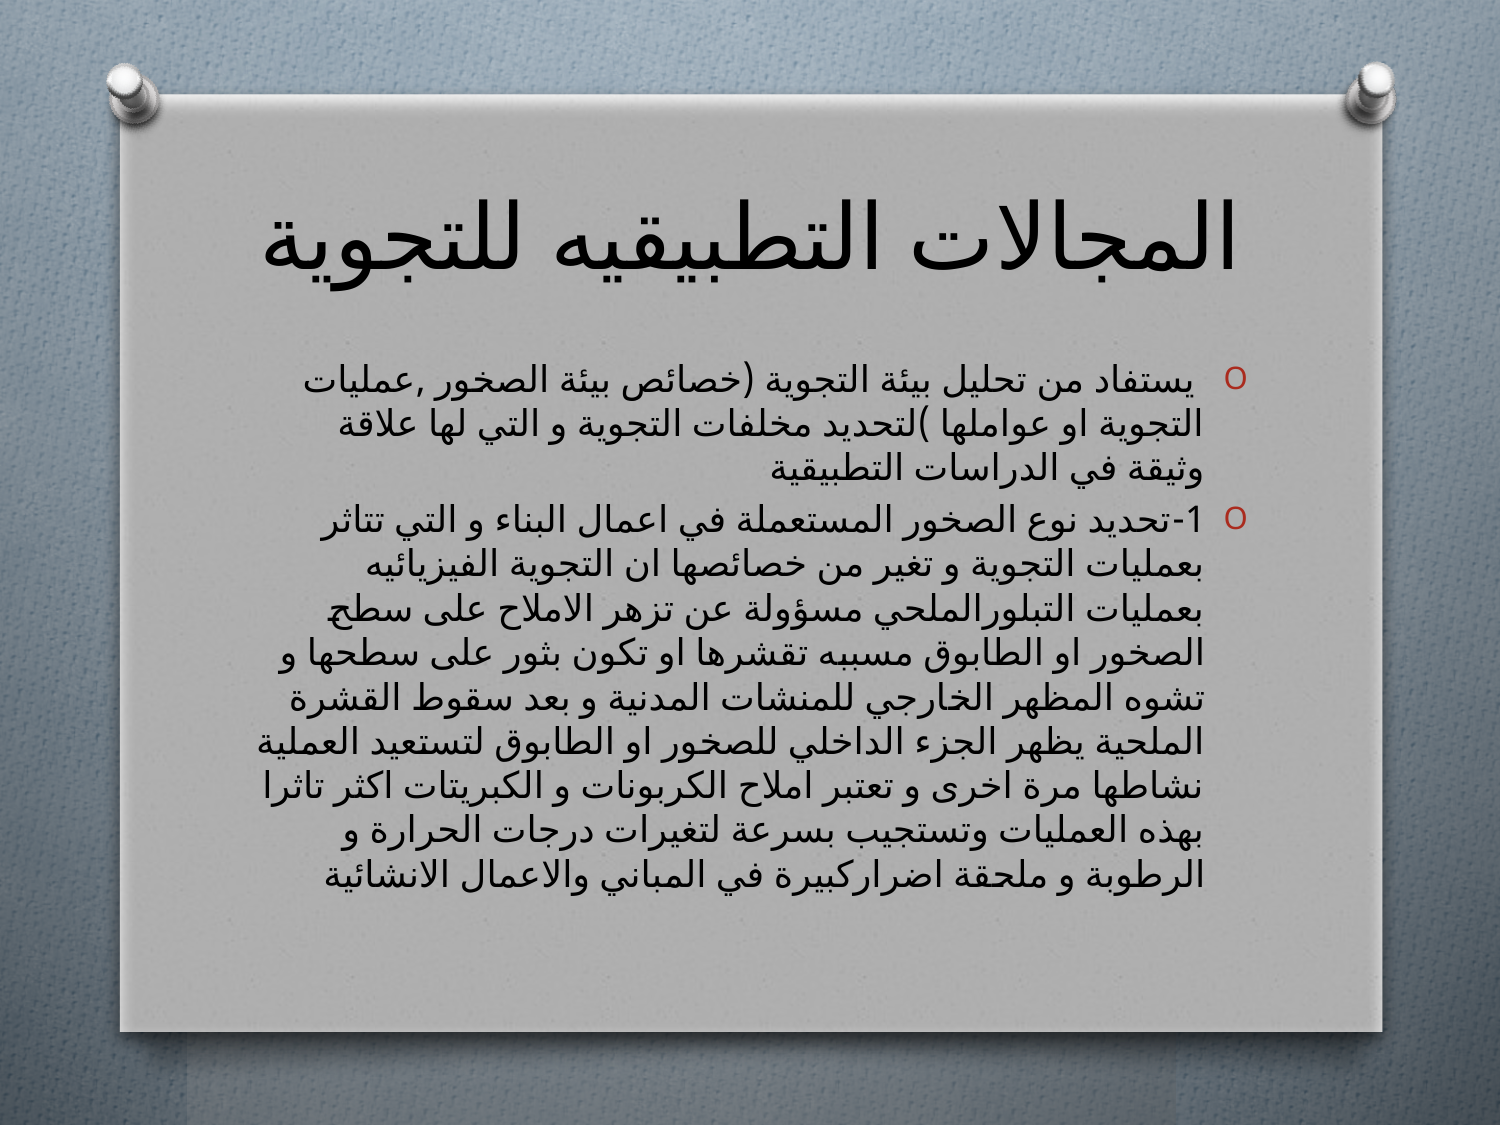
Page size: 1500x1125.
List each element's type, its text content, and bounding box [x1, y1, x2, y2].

list يستفاد من تحليل بيئة التجوية (خصائص بيئة الصخور ,عمليات التجوية او عواملها )لتحديد مخلفات التجوية و التي لها علاقة وثيقة في الدراسات التطبيقية 1- تحديد نوع الصخور المستعملة في اعمال البناء و التي تتاثر بعمليات التجوية و تغير من خصائصها ان التجوية الفيزيائيه بعمليات التبلورالملحي مسؤولة عن تزهر الاملاح على سطح الصخور او الطابوق مسببه تقشرها او تكون بثور على سطحها و تشوه المظهر الخارجي للمنشات المدنية و بعد سقوط القشرة الملحية يظهر الجزء الداخلي للصخور او الطابوق لتستعيد العملية نشاطها مرة اخرى و تعتبر املاح الكربونات و الكبريتات اكثر تاثرا بهذه العمليات وتستجيب بسرعة لتغيرات درجات الحرارة و الرطوبة و ملحقة اضراركبيرة في المباني والاعمال الانشائية [240, 347, 1257, 939]
picture [1317, 35, 1439, 156]
picture [75, 29, 198, 153]
title المجالات التطبيقيه للتجوية [179, 134, 1323, 332]
